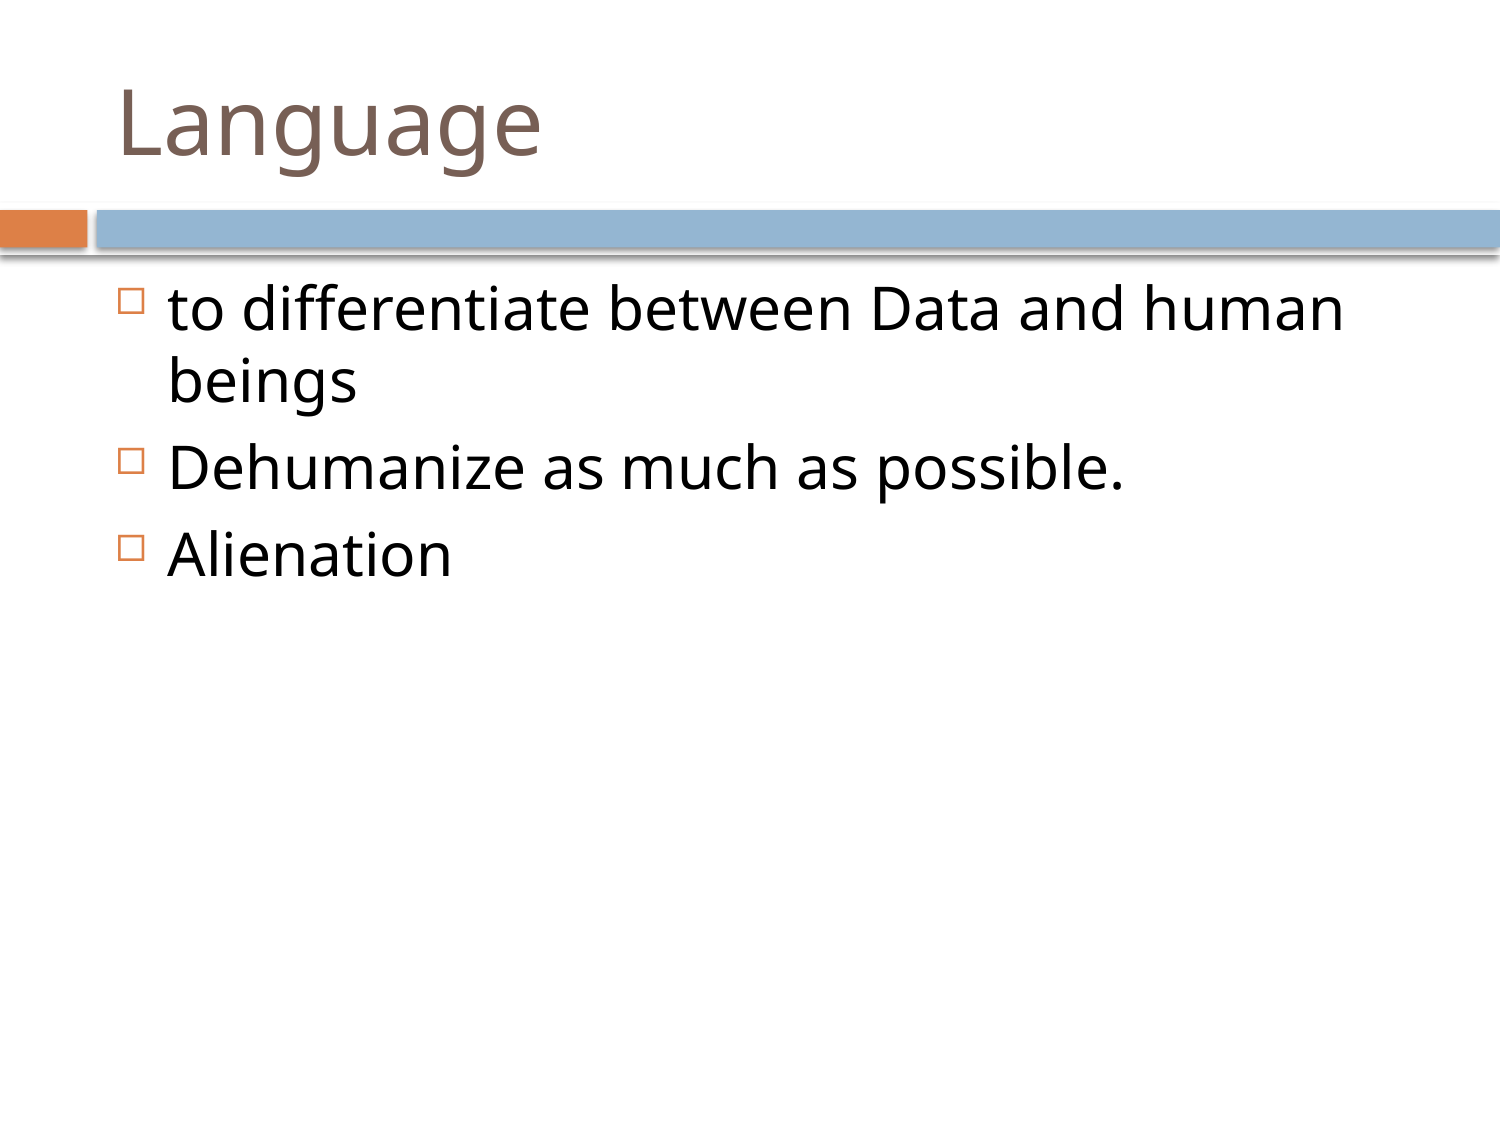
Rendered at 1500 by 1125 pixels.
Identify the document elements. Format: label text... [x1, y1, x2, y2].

list to differentiate between Data and human beings Dehumanize as much as possible. Alienation [100, 262, 1438, 1000]
title Language [100, 37, 1438, 200]
